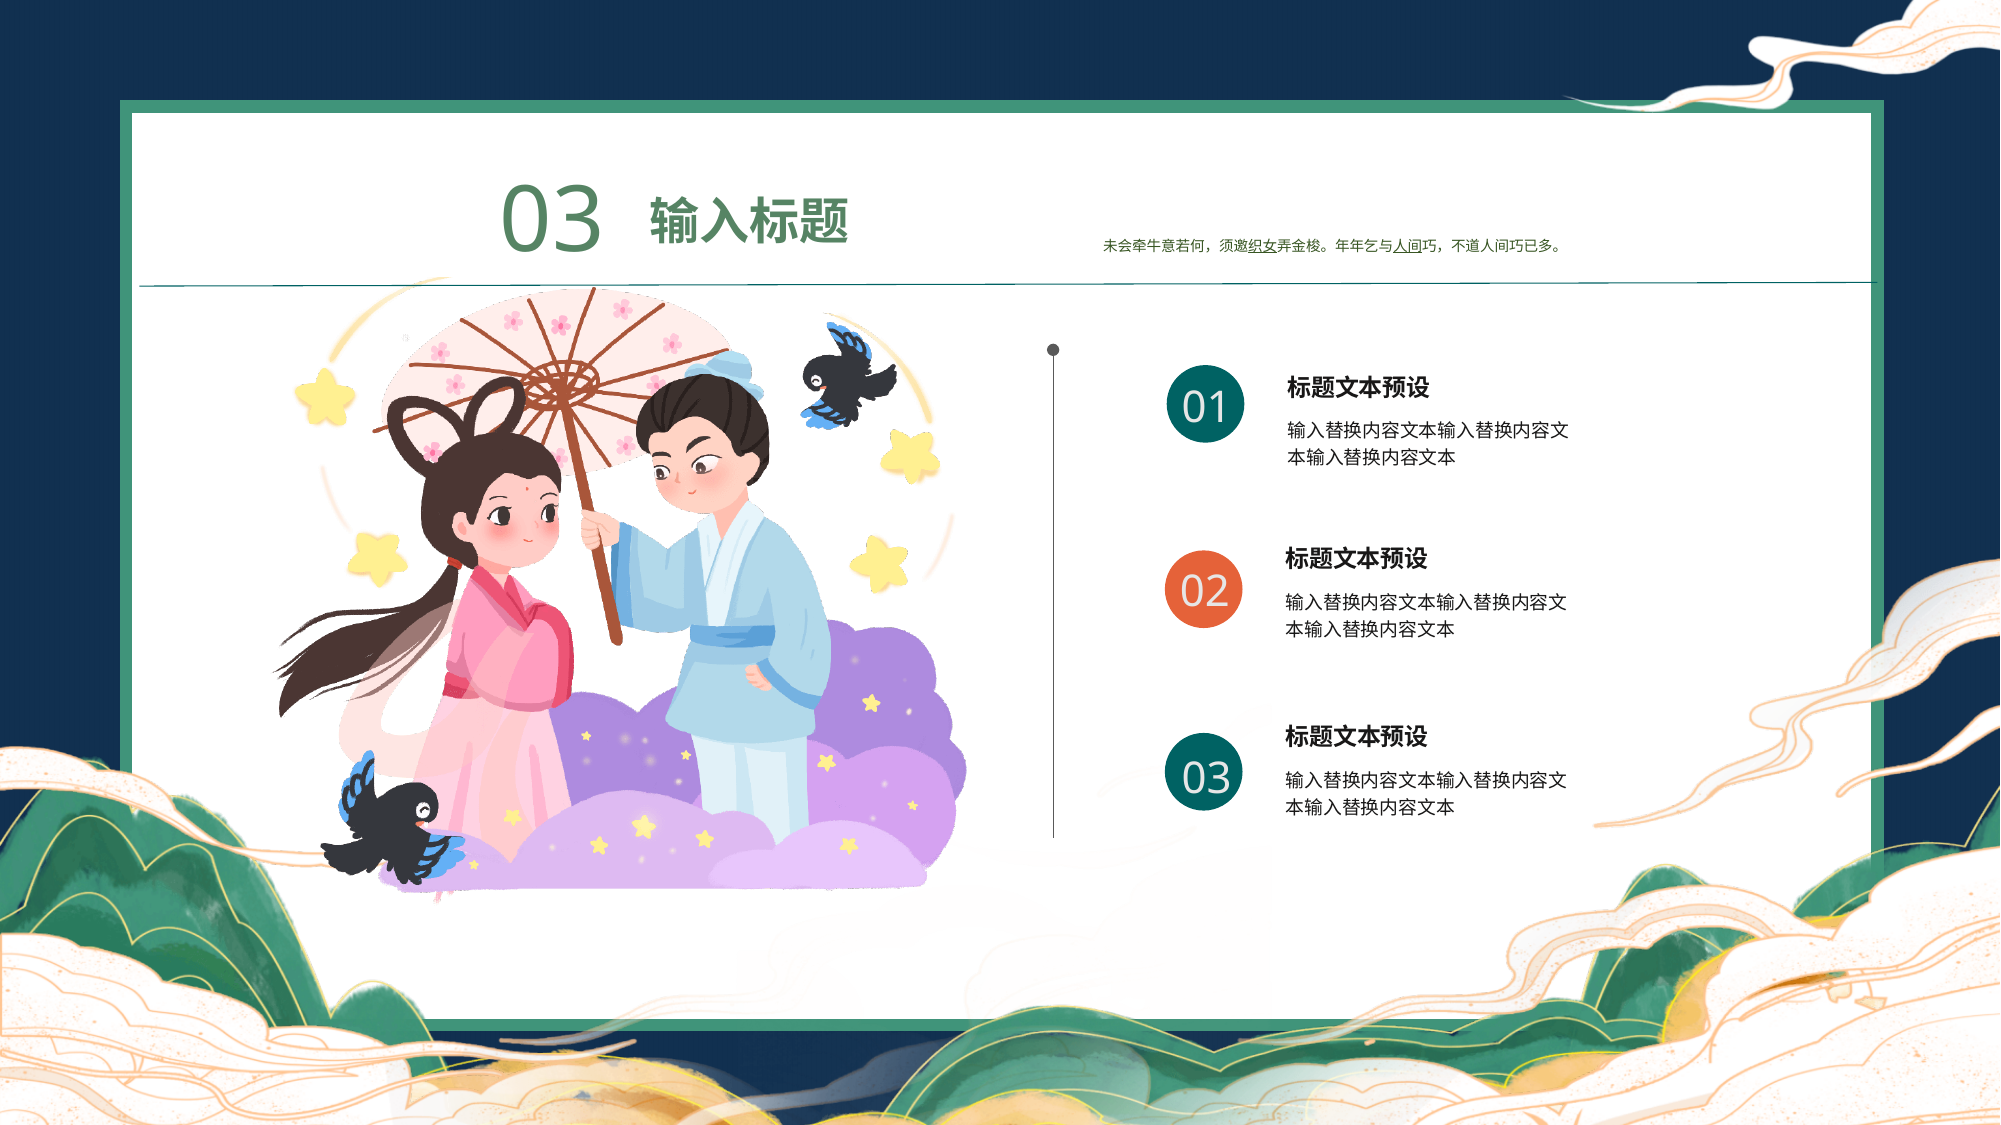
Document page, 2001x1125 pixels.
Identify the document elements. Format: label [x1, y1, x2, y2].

text_box [1079, 349, 1589, 838]
picture [194, 287, 1079, 910]
text_box [0, 0, 2000, 1125]
text_box [139, 152, 1878, 287]
